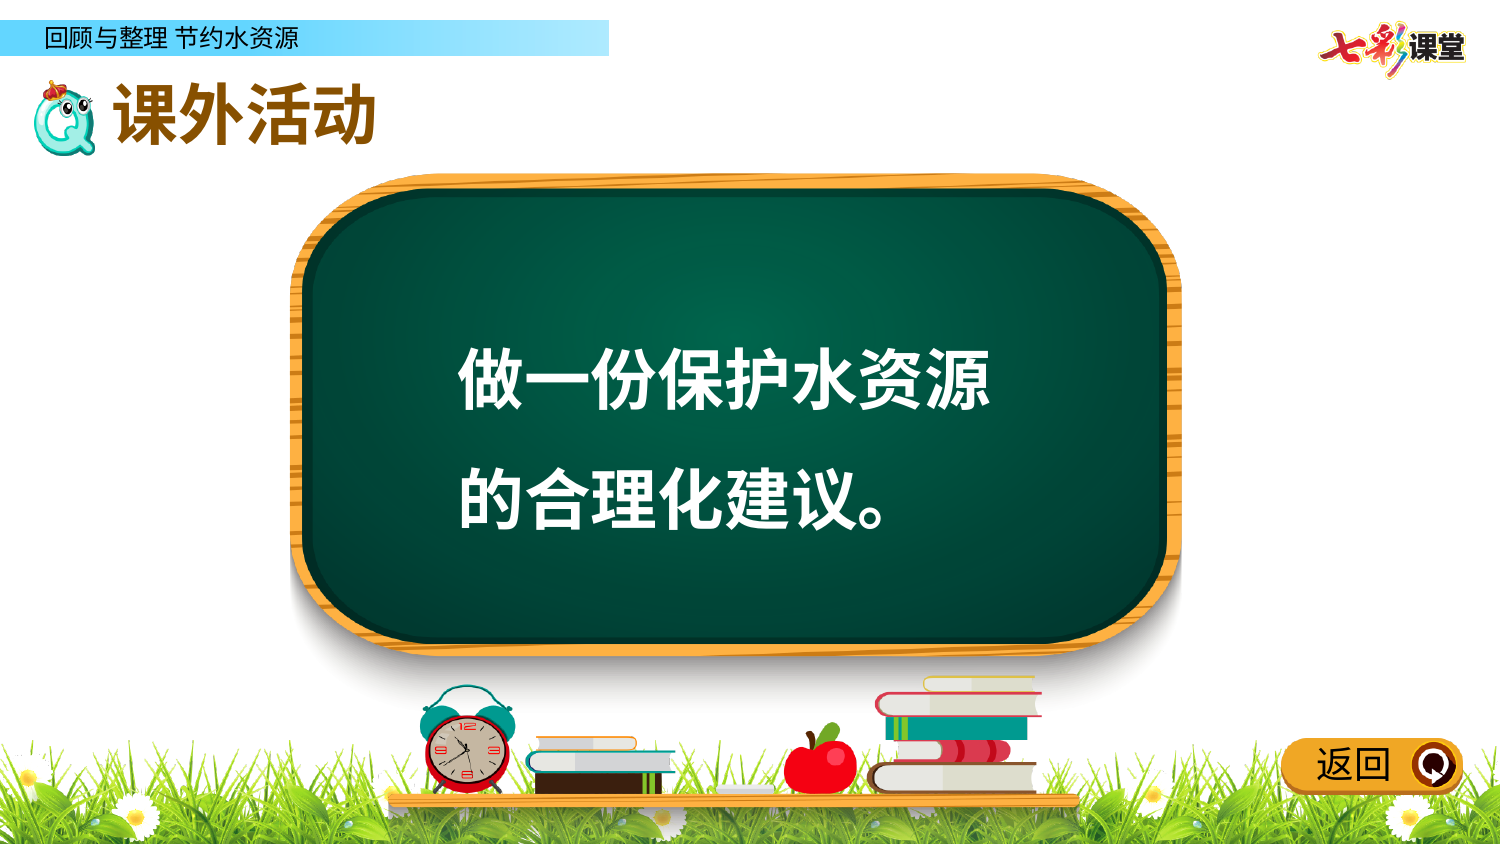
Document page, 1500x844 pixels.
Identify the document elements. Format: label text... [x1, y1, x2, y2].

picture [34, 80, 96, 156]
picture [0, 173, 1500, 844]
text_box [1281, 733, 1464, 795]
text_box 课外活动 [100, 67, 404, 159]
picture [1316, 20, 1468, 80]
